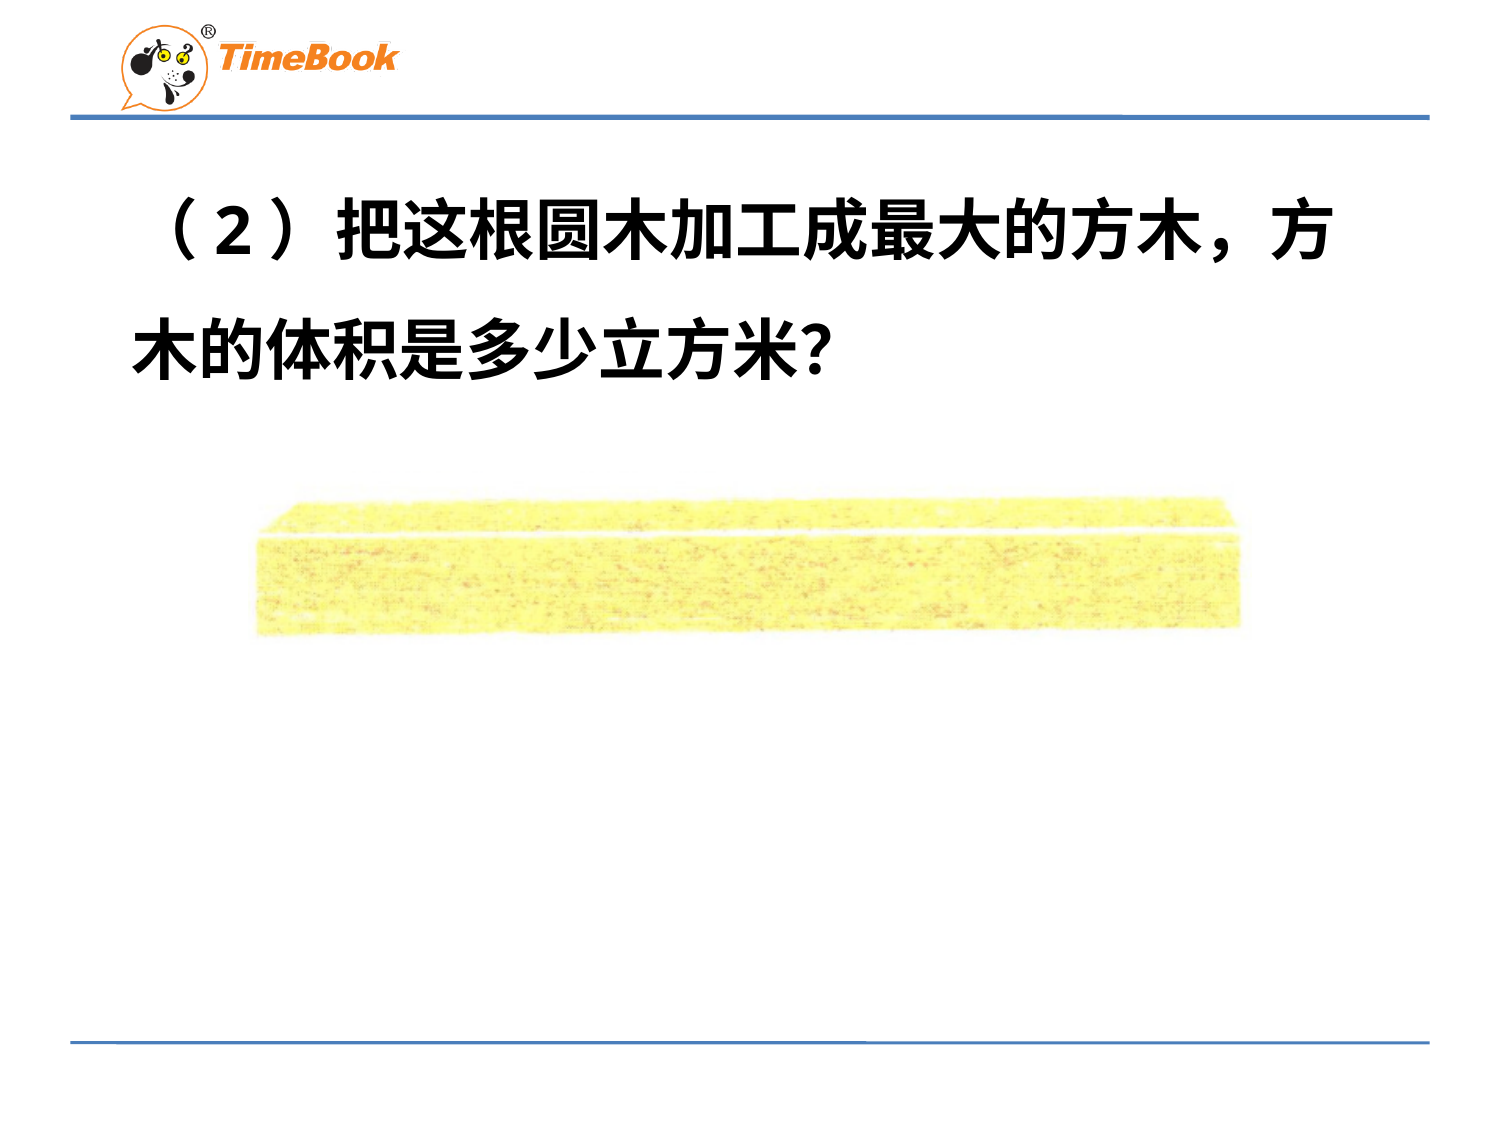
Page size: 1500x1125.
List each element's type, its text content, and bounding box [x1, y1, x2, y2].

picture [118, 22, 408, 113]
text_box （2）把这根圆木加工成最大的方木，方木的体积是多少立方米？ [117, 140, 1395, 396]
picture [248, 470, 1252, 655]
